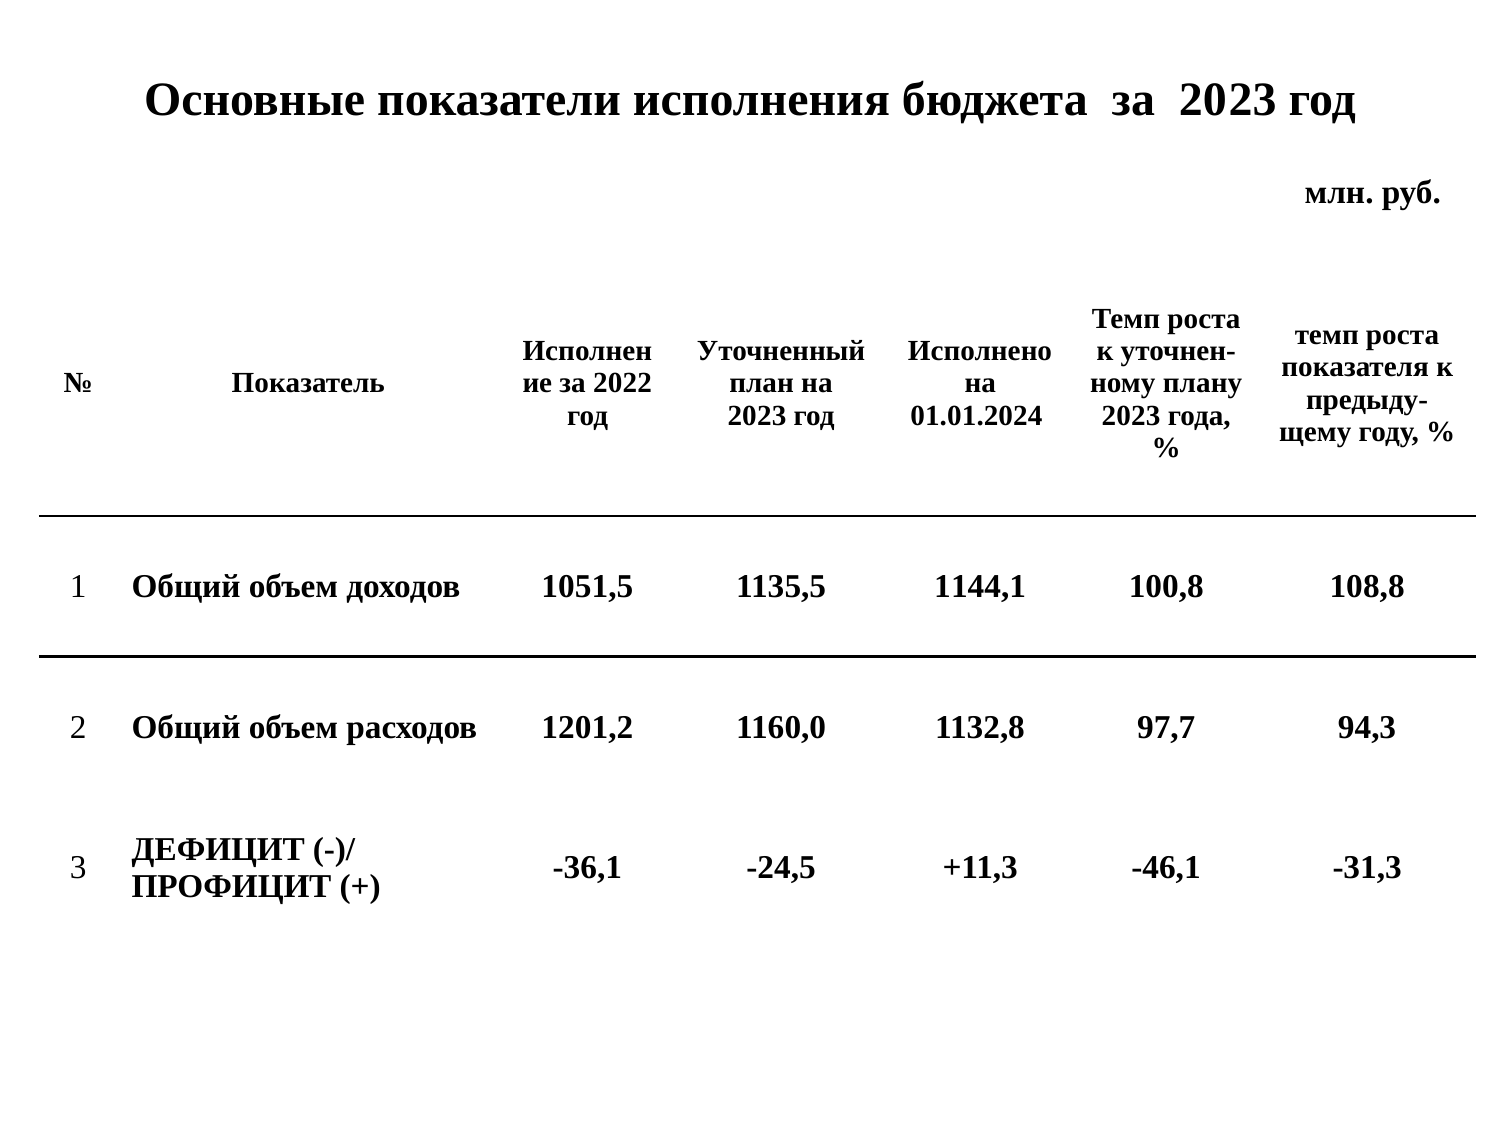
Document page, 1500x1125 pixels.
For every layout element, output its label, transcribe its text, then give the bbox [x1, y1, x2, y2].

table_cell -24,5 [676, 798, 887, 937]
table_cell -31,3 [1260, 798, 1474, 937]
table_cell 1144,1 [888, 517, 1072, 655]
table_header Темп роста к уточнен-ному плану 2023 года, % [1074, 251, 1259, 515]
table_cell 108,8 [1260, 517, 1474, 655]
table_cell 1051,5 [501, 517, 674, 655]
table_header Показатель [118, 251, 499, 515]
text_box млн. руб. [1289, 162, 1461, 218]
table_cell 1132,8 [888, 658, 1072, 796]
title Основные показатели исполнения бюджета за 2023 год [75, 24, 1425, 191]
table_cell ДЕФИЦИТ (-)/ ПРОФИЦИТ (+) [118, 798, 499, 937]
table_cell 1 [41, 517, 116, 655]
table_cell 97,7 [1074, 658, 1259, 796]
table_header темп роста показателя к предыду-щему году, % [1260, 251, 1474, 515]
table_header Уточненный план на 2023 год [676, 251, 887, 515]
table_cell 2 [41, 658, 116, 796]
table_cell -46,1 [1074, 798, 1259, 937]
table_cell 100,8 [1074, 517, 1259, 655]
table_cell 3 [41, 798, 116, 937]
table_cell 94,3 [1260, 658, 1474, 796]
table_cell 1135,5 [676, 517, 887, 655]
table_cell -36,1 [501, 798, 674, 937]
table_cell Общий объем доходов [118, 517, 499, 655]
table_header Исполнено на 01.01.2024 [888, 251, 1072, 515]
table_cell 1201,2 [501, 658, 674, 796]
table_cell +11,3 [888, 798, 1072, 937]
table_cell 1160,0 [676, 658, 887, 796]
table_header № [41, 251, 116, 515]
table_header Исполнение за 2022 год [501, 251, 674, 515]
table_cell Общий объем расходов [118, 658, 499, 796]
